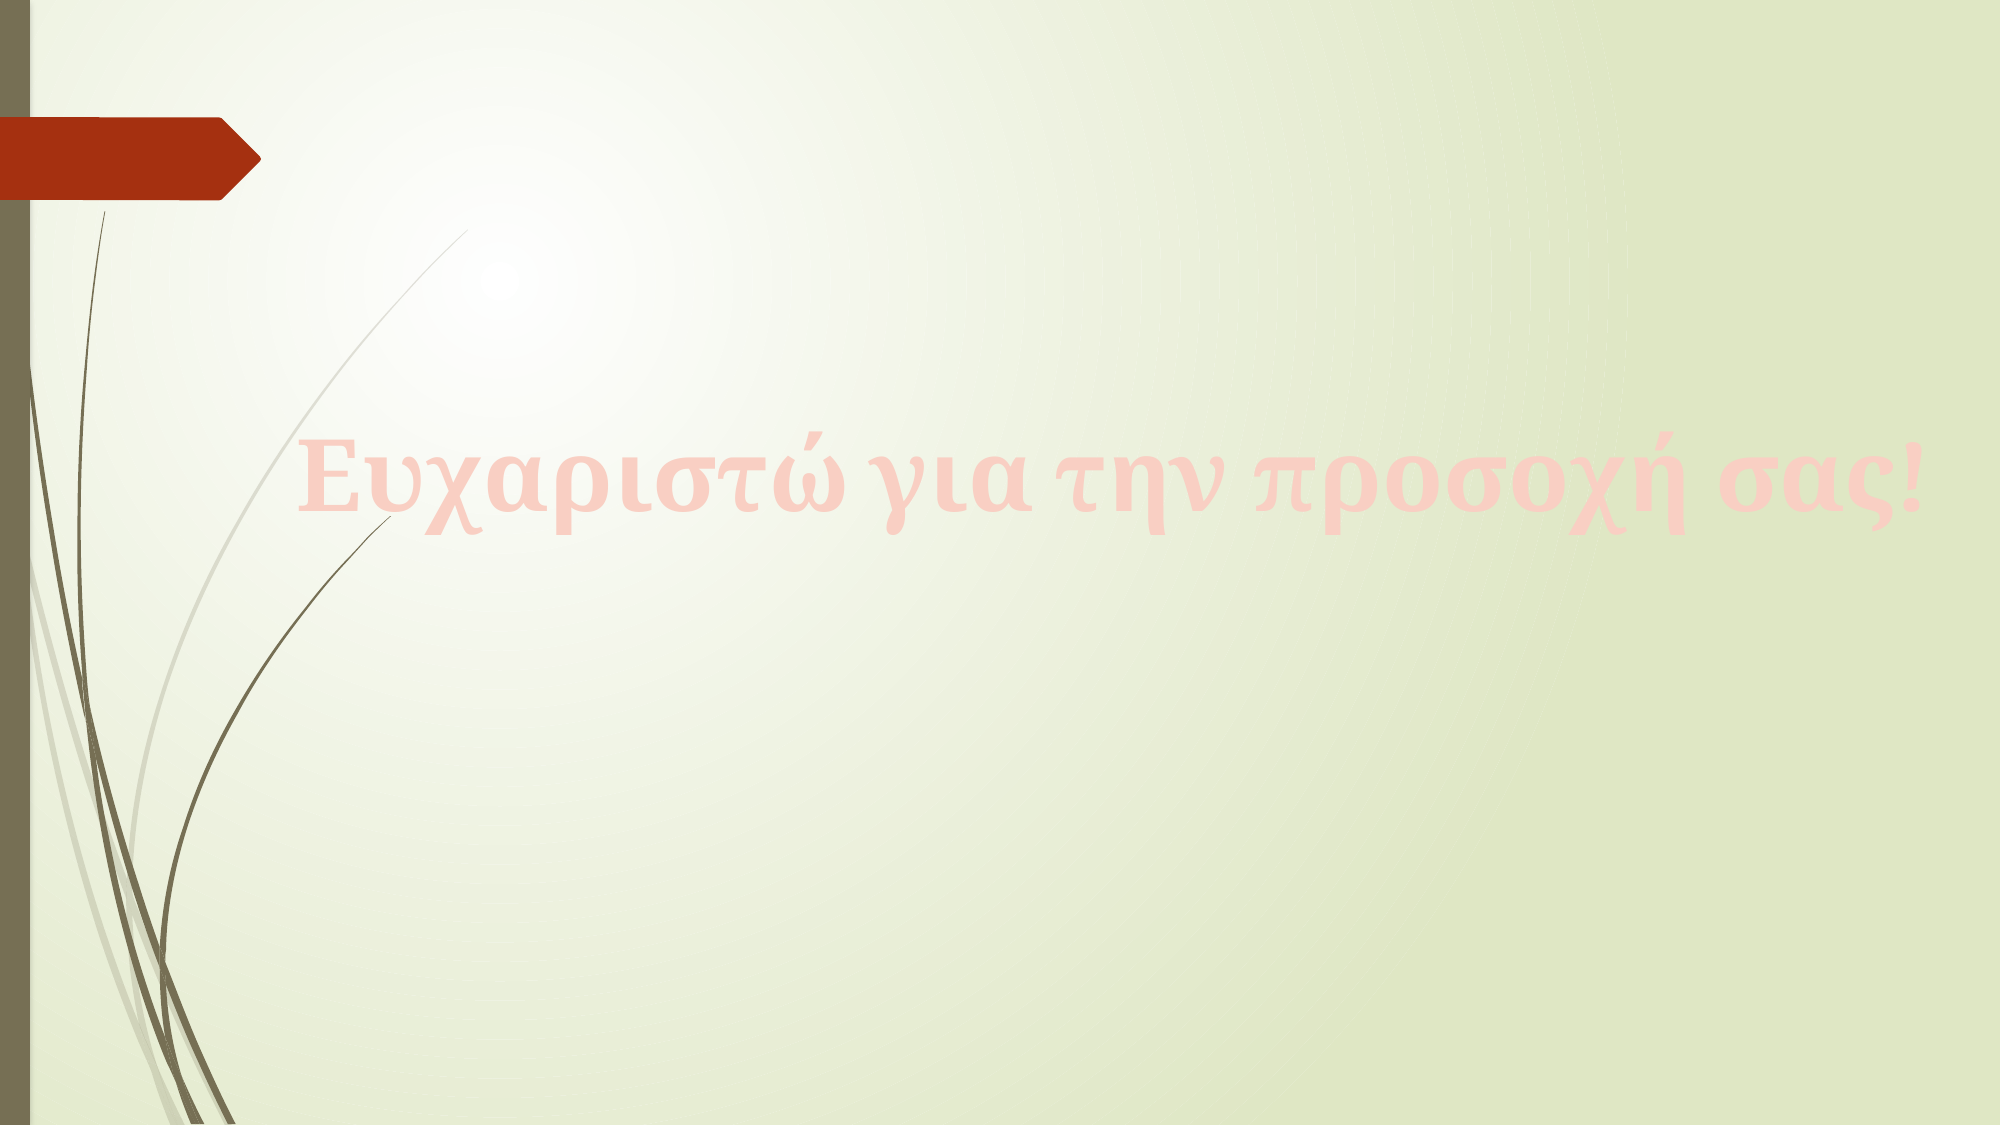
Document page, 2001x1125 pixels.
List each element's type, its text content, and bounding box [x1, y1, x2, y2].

text_box Ευχαριστώ για την προσοχή σας! [282, 404, 1946, 540]
